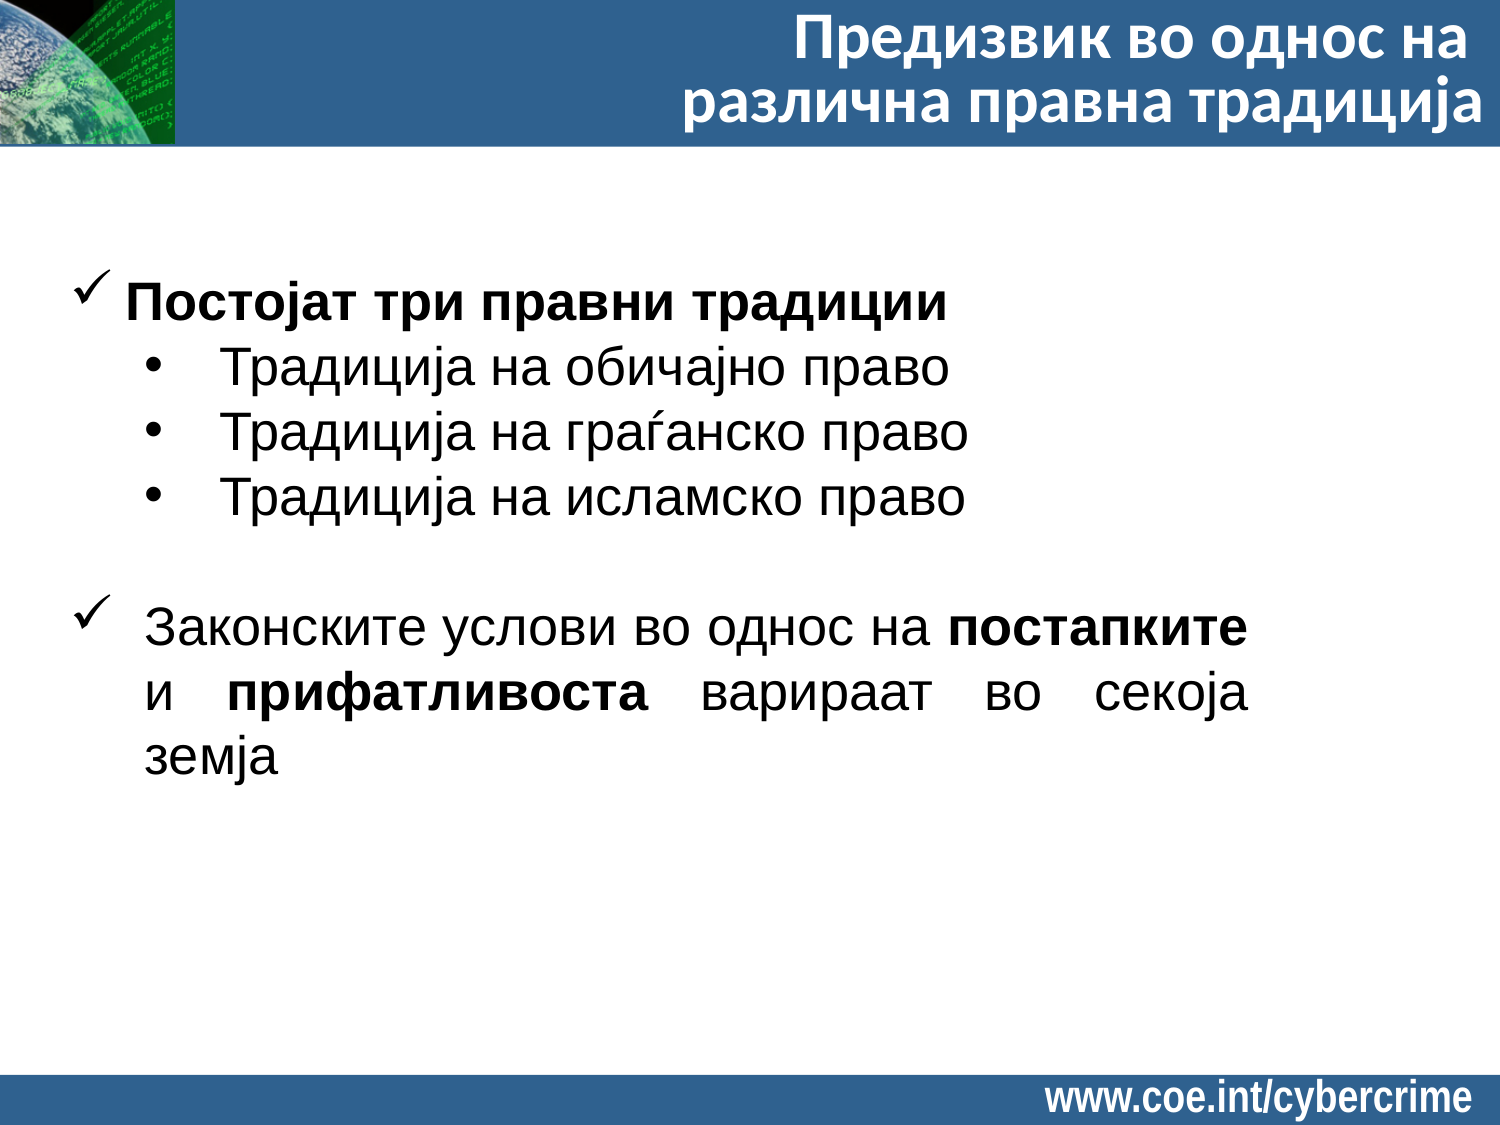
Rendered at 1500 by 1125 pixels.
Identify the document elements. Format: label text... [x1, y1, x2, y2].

text_box www.coe.int/cybercrime [1030, 1059, 1500, 1125]
text_box [0, 1073, 1030, 1125]
text_box Постојат три правни традиции Традиција на обичајно право Традиција на граѓанско право Традиција на исламско право Законските услови во однос на постапките и прифатливоста варираат во секоја земја [54, 258, 1264, 794]
text_box Предизвик во однос на различна правна традиција [177, 0, 1500, 149]
picture [0, 0, 175, 144]
